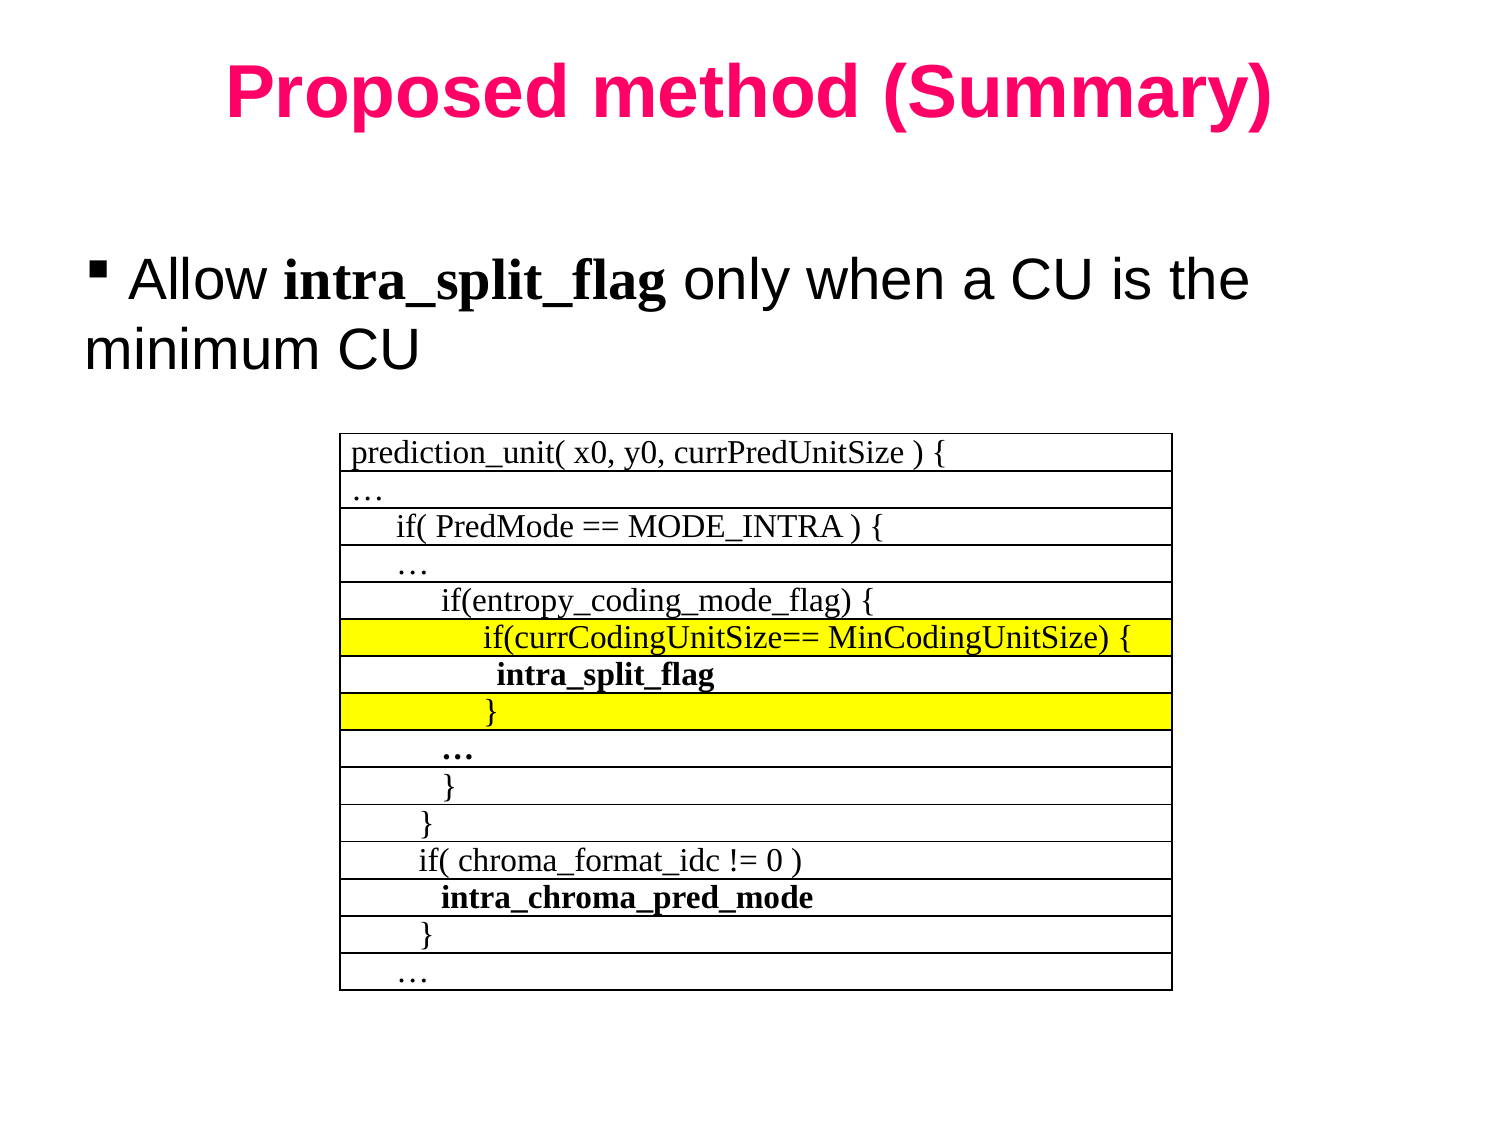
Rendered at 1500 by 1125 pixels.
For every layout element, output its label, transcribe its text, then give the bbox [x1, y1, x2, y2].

table_cell … [341, 472, 1171, 507]
table_header prediction_unit( x0, y0, currPredUnitSize ) { [341, 434, 1171, 470]
table_cell if( PredMode == MODE_INTRA ) { [341, 509, 1171, 544]
title Proposed method (Summary) [75, 45, 1425, 129]
table_cell … [341, 954, 1171, 989]
table_cell … [341, 546, 1171, 581]
table_cell intra_chroma_pred_mode [341, 880, 1171, 915]
table_cell intra_split_flag [341, 657, 1171, 692]
table_cell } [341, 805, 1171, 841]
table_cell } [341, 694, 1171, 729]
text_box Allow intra_split_flag only when a CU is the minimum CU [70, 234, 1430, 389]
table_cell if(currCodingUnitSize== MinCodingUnitSize) { [341, 620, 1171, 655]
table_cell … [341, 731, 1171, 766]
table_cell if( chroma_format_idc != 0 ) [341, 842, 1171, 878]
table_cell if(entropy_coding_mode_flag) { [341, 583, 1171, 618]
table_cell } [341, 917, 1171, 952]
table_cell } [341, 768, 1171, 804]
